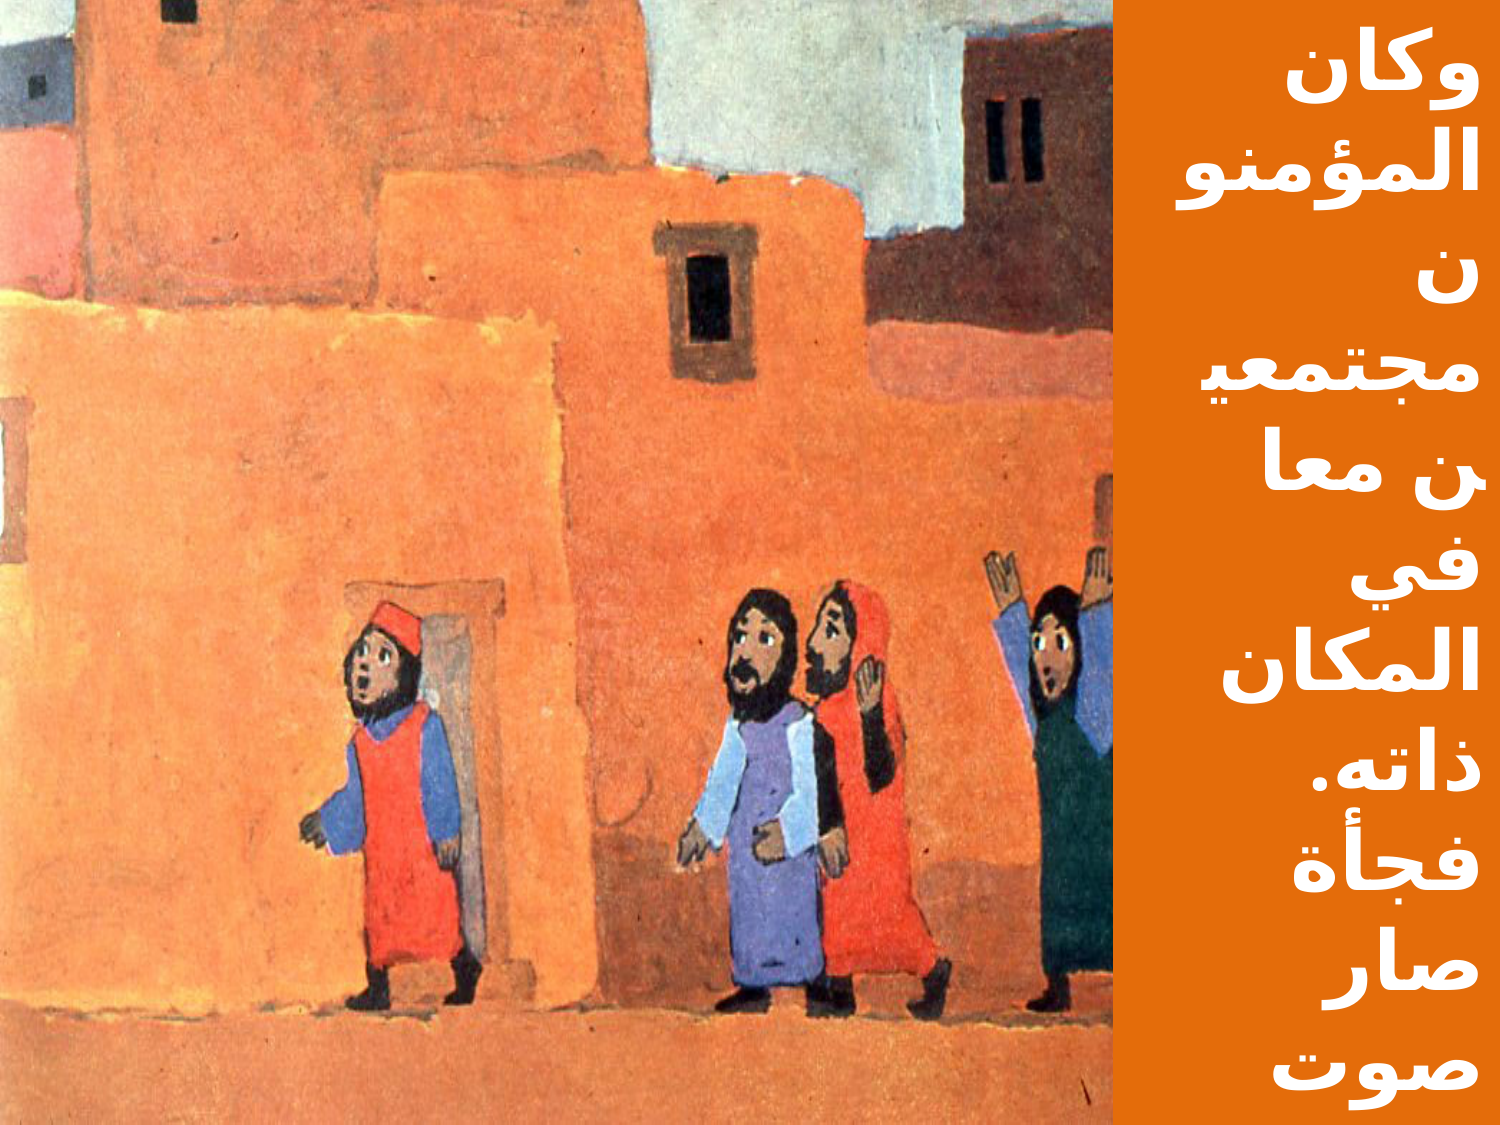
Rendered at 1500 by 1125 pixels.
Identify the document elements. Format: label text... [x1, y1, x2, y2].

picture [0, 0, 1114, 1125]
text_box وكان المؤمنون مجتمعين معا في المكان ذاته. فجأة صار صوت من السماء شبيه بهواء ينفخ بعنف ويملأ البيت كله. [1114, 0, 1500, 1125]
